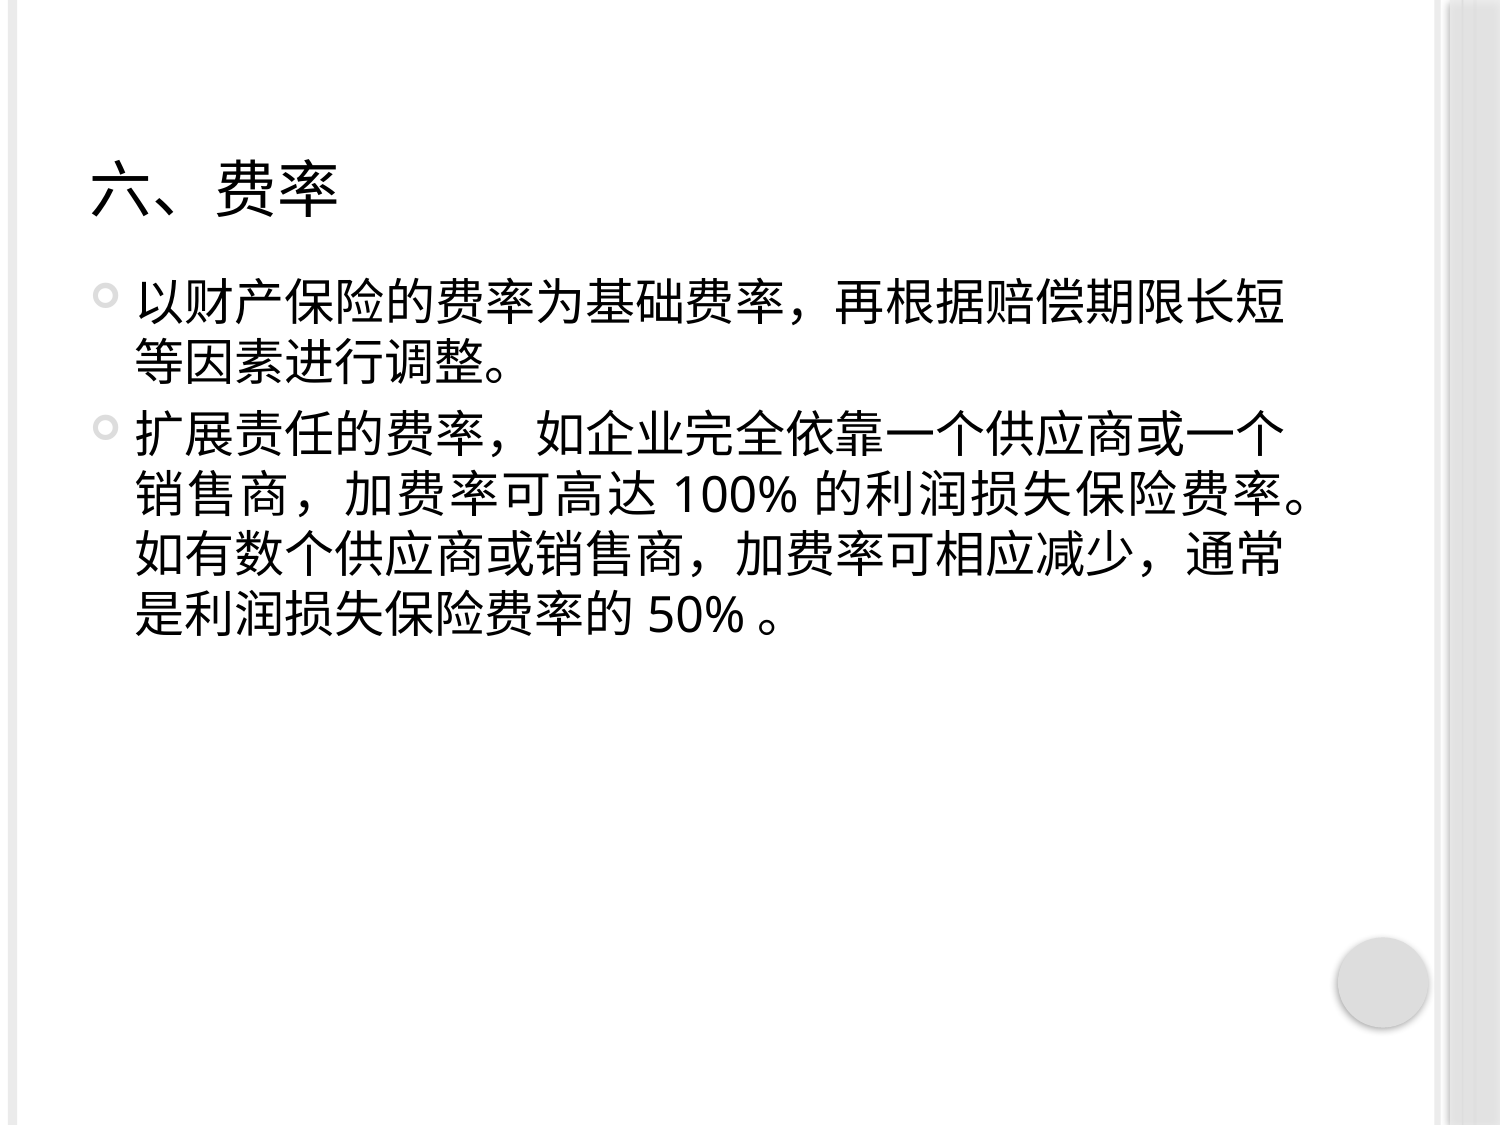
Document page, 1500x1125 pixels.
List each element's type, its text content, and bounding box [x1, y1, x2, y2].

title 六、费率 [75, 45, 1300, 233]
list 以财产保险的费率为基础费率，再根据赔偿期限长短等因素进行调整。 扩展责任的费率，如企业完全依靠一个供应商或一个销售商，加费率可高达100%的利润损失保险费率。如有数个供应商或销售商，加费率可相应减少，通常是利润损失保险费率的50%。 [74, 262, 1301, 1063]
